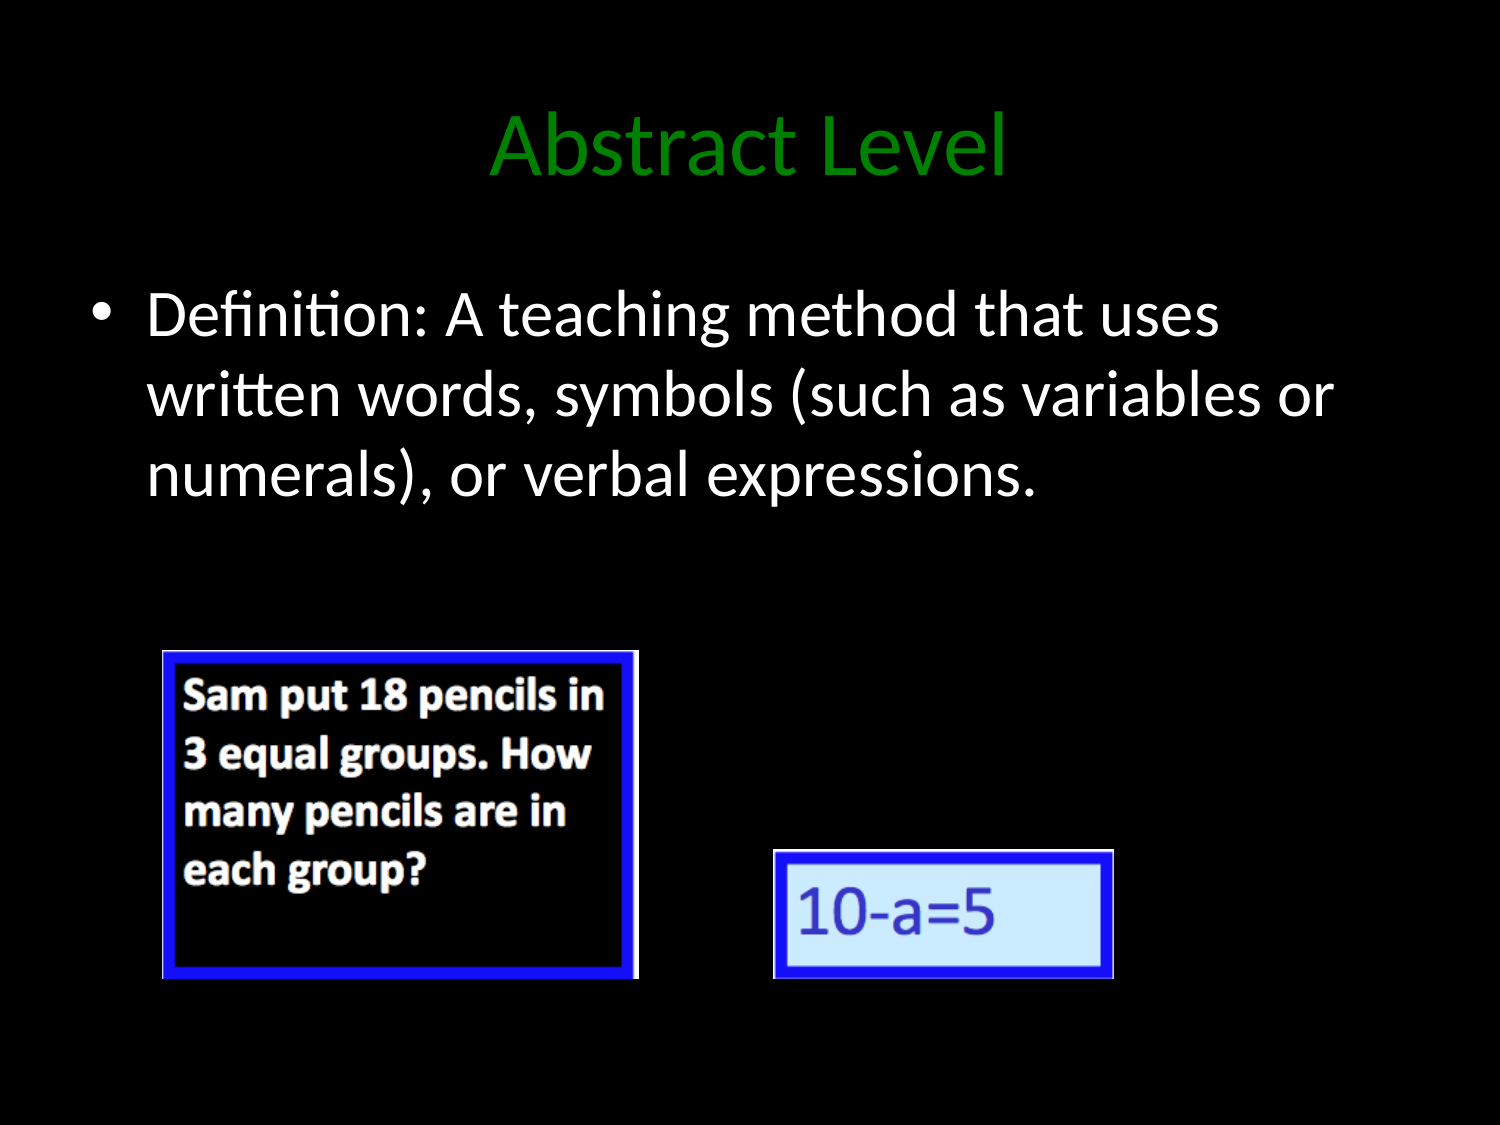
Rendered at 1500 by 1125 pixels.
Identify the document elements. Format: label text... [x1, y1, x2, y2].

title Abstract Level [75, 45, 1425, 233]
picture [773, 849, 1114, 980]
picture [161, 650, 639, 979]
list Definition: A teaching method that uses written words, symbols (such as variables or numerals), or verbal expressions. [75, 262, 1425, 1005]
